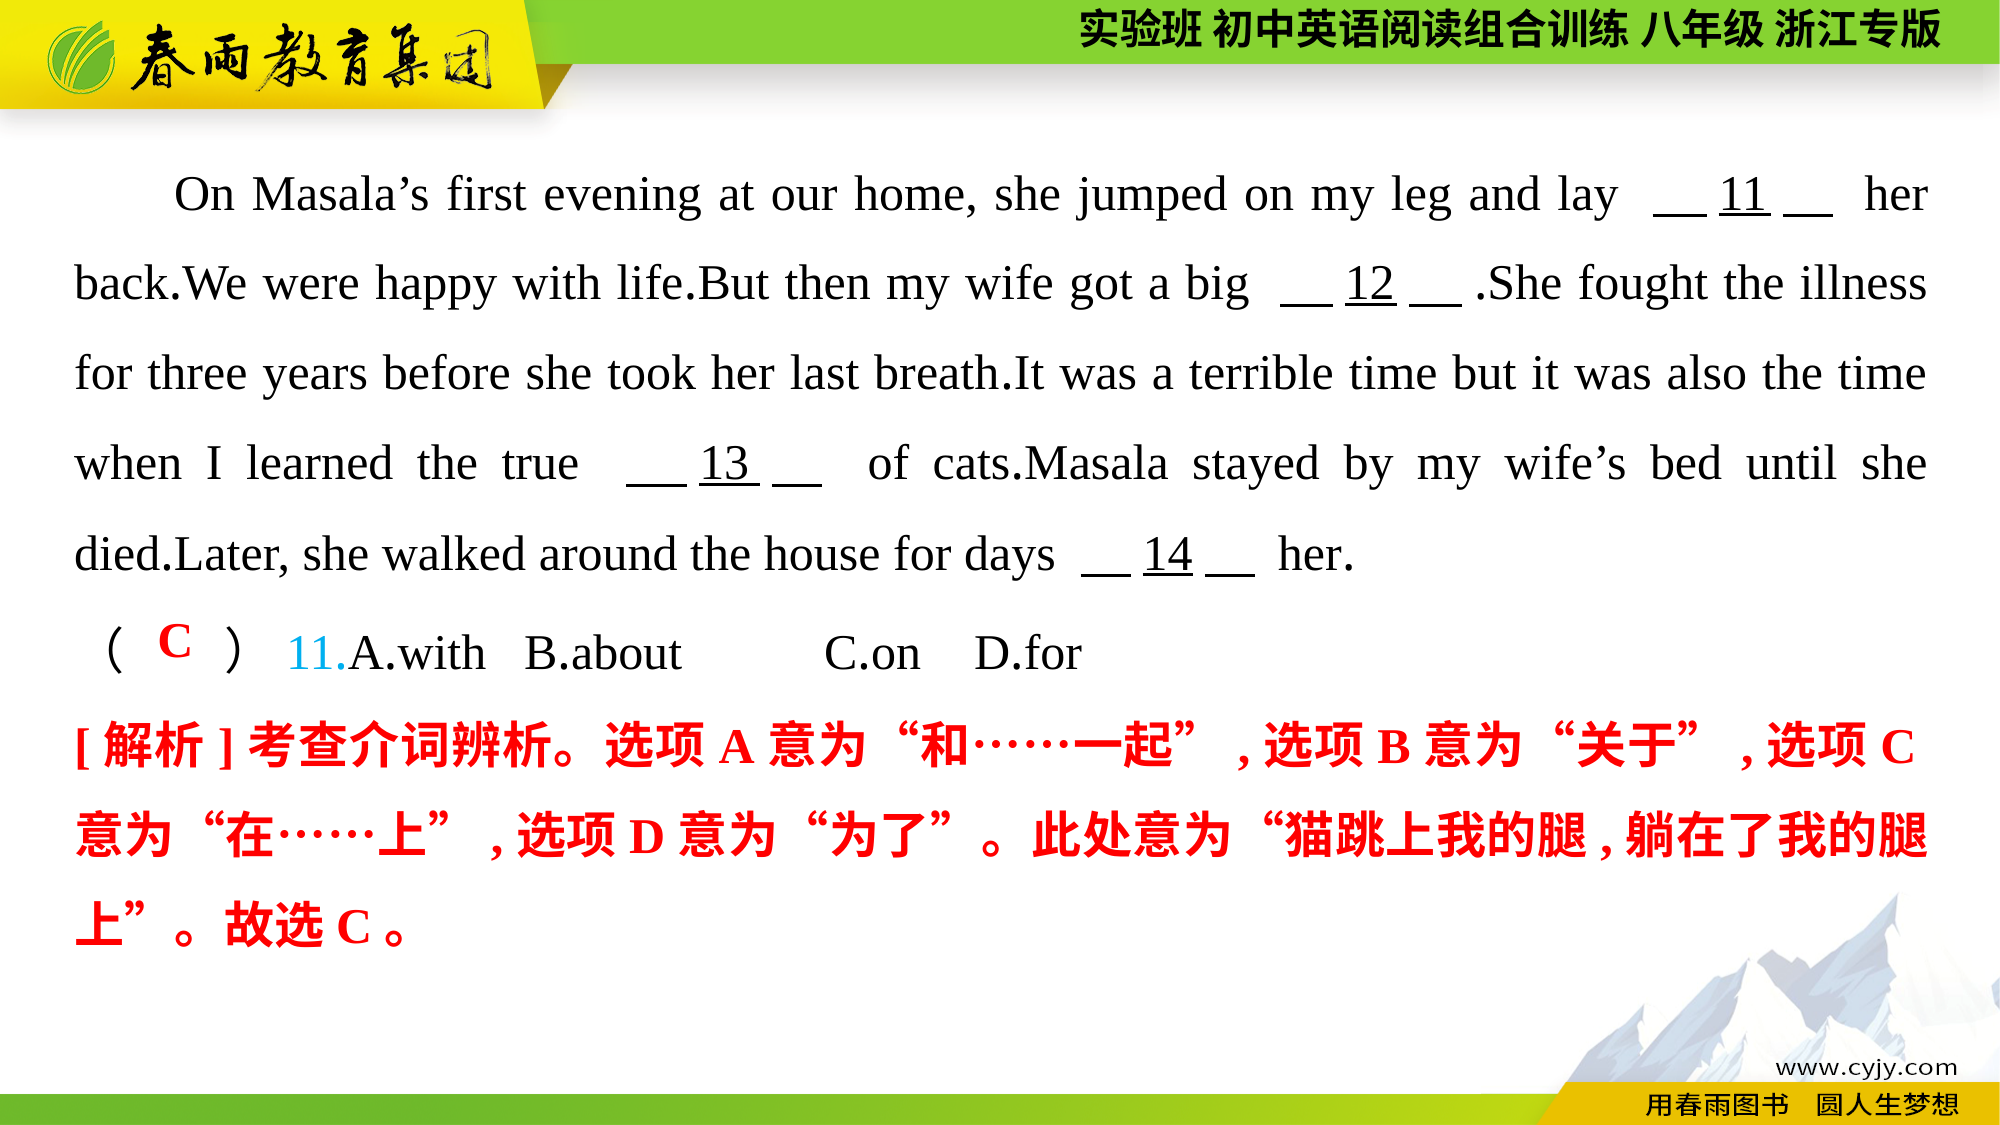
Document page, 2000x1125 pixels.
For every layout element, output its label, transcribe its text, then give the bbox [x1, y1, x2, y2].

list On Masala’s first evening at our home, she jumped on my leg and lay 11 her back.We were happy with life.But then my wife got a big 12 .She fought the illness for three years before she took her last breath.It was a terrible time but it was also the time when I learned the true 13 of cats.Masala stayed by my wife’s bed until she died.Later, she walked around the house for days 14 her. [59, 122, 1944, 581]
text_box （ ）11.A.with B.about C.on D.for [59, 582, 1944, 688]
picture [0, 0, 2000, 1125]
text_box [解析]考查介词辨析。选项A意为“和……一起”,选项B意为“关于”,选项C意为“在……上”,选项D意为“为了”。此处意为“猫跳上我的腿,躺在了我的腿上”。故选C。 [59, 688, 1944, 961]
text_box C [142, 600, 209, 675]
